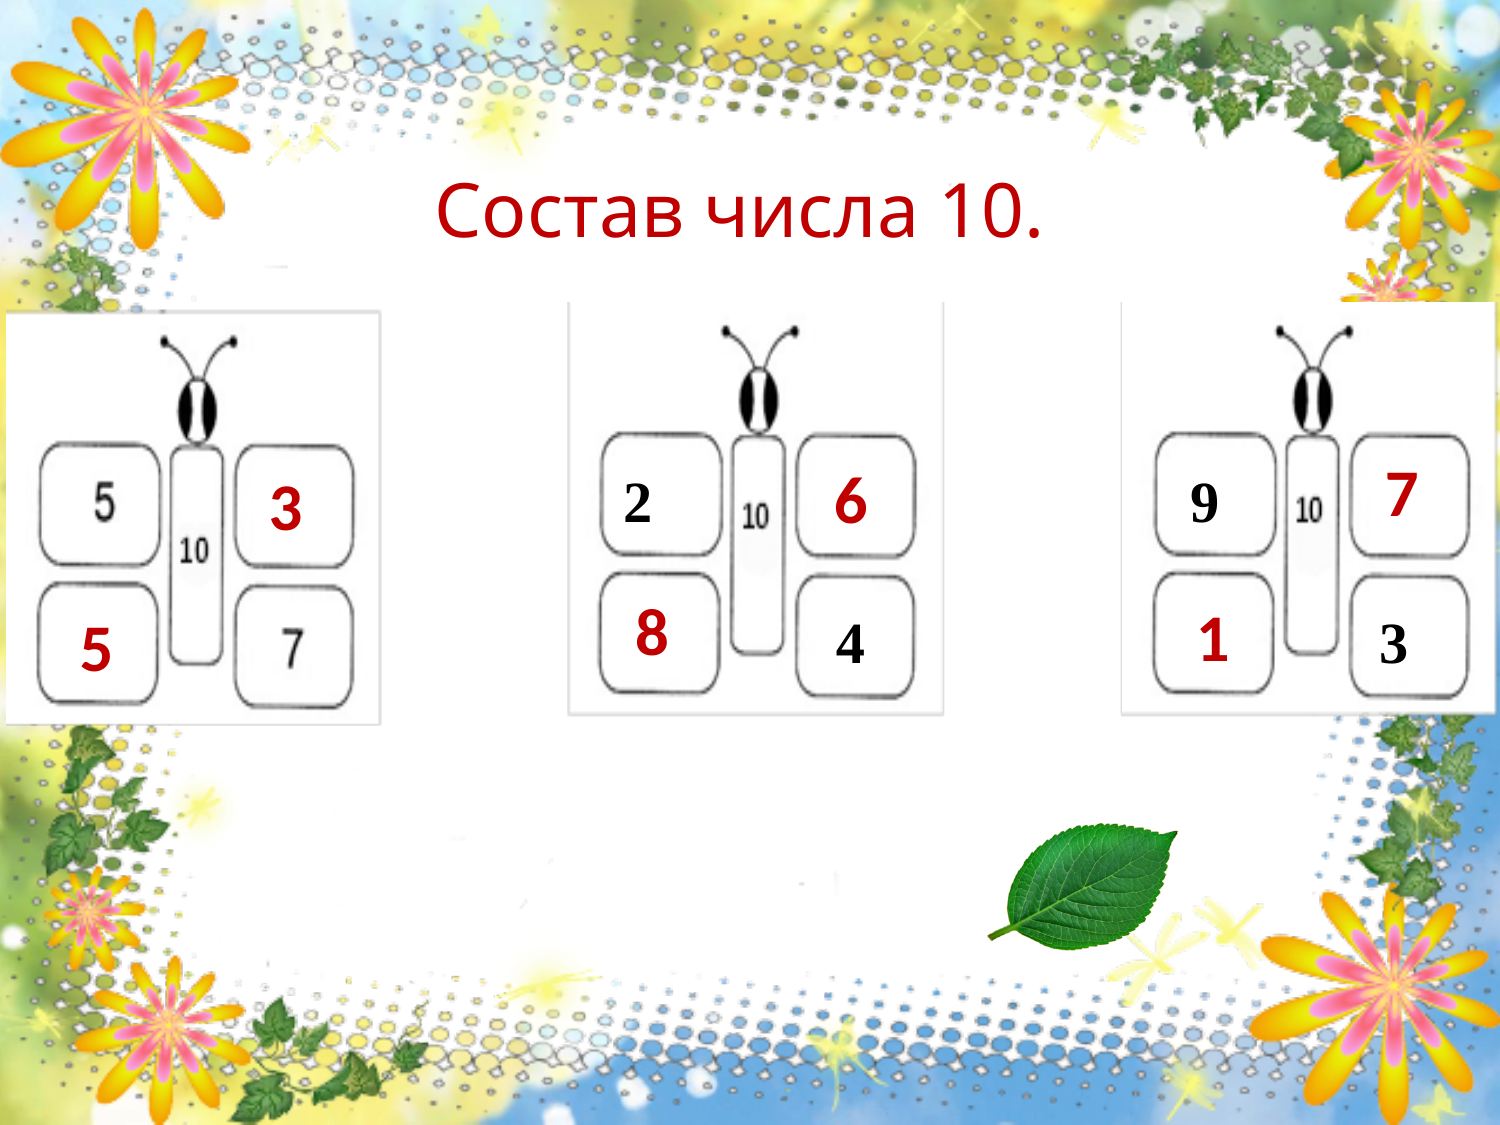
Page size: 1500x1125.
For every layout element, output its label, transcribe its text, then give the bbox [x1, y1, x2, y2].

title Состав числа 10. [64, 113, 1415, 300]
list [5, 302, 1500, 729]
picture [0, 0, 1500, 1125]
